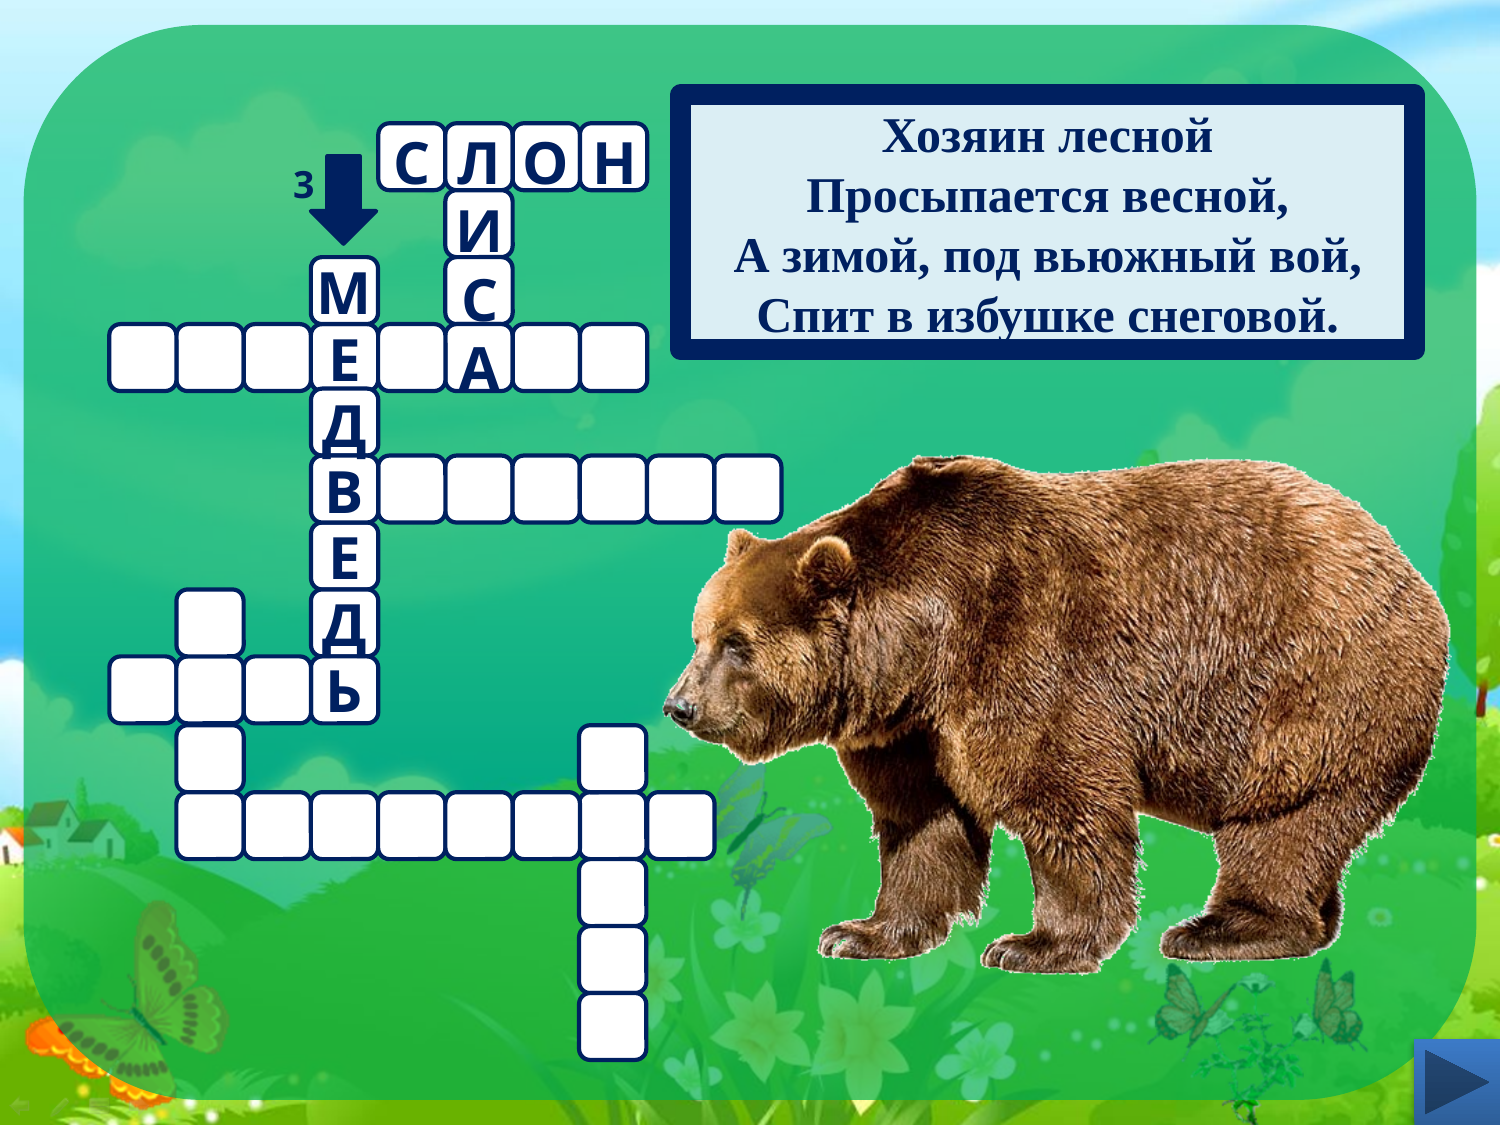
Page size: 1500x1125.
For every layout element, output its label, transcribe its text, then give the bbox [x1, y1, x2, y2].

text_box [276, 153, 377, 244]
text_box Хозяин лесной Просыпается весной, А зимой, под вьюжный вой, Спит в избушке снеговой. [680, 94, 1415, 350]
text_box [109, 123, 782, 1061]
picture [631, 421, 1463, 976]
text_box [1414, 1039, 1500, 1125]
picture [0, 0, 1500, 1125]
